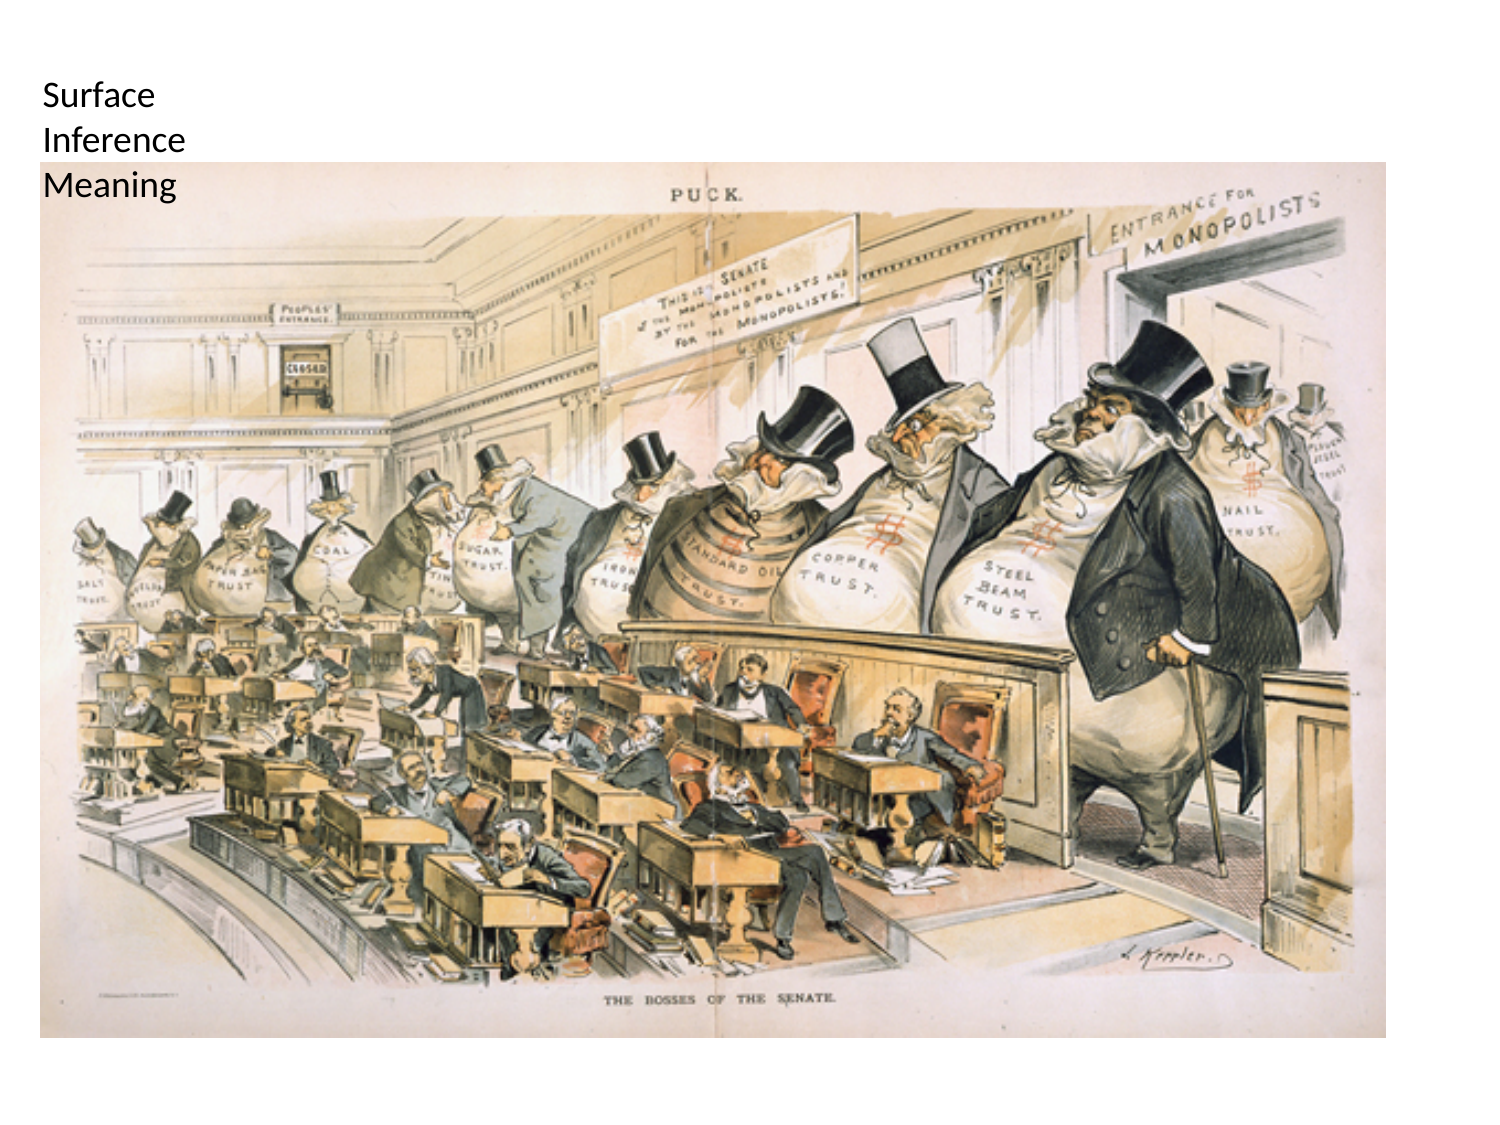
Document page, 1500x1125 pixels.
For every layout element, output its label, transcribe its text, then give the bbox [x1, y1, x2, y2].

text_box Surface Inference Meaning [27, 62, 202, 213]
picture [40, 162, 1386, 1038]
